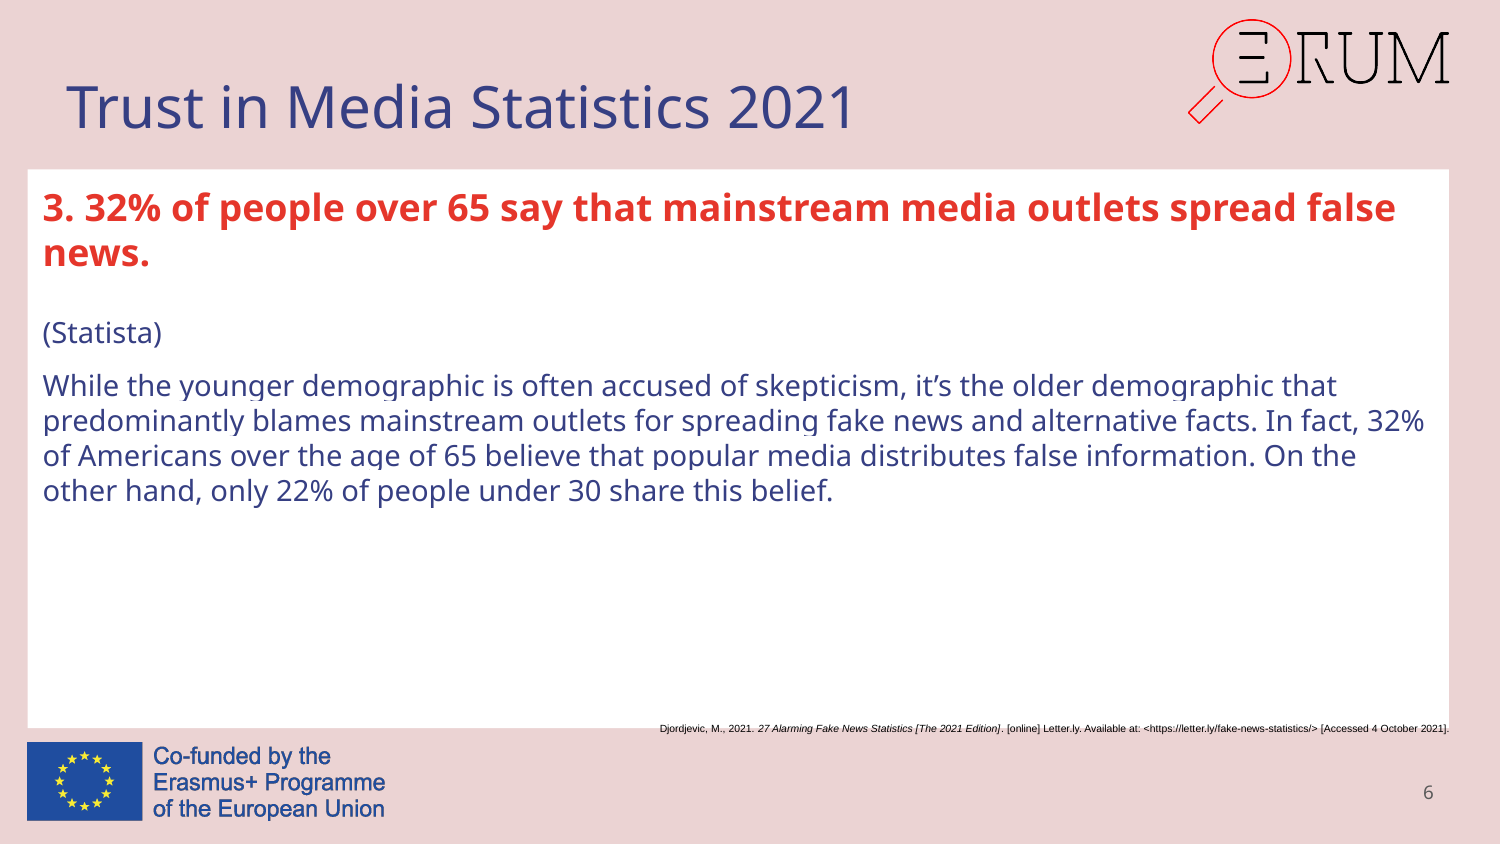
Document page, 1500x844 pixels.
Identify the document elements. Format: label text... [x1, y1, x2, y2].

title Trust in Media Statistics 2021 [51, 55, 1168, 150]
picture [1136, 0, 1500, 137]
list 3. 32% of people over 65 say that mainstream media outlets spread false news. (Statista) While the younger demographic is often accused of skepticism, it’s the older demographic that predominantly blames mainstream outlets for spreading fake news and alternative facts. In fact, 32% of Americans over the age of 65 believe that popular media distributes false information. On the other hand, only 22% of people under 30 share this belief. [27, 169, 1449, 729]
picture [27, 742, 385, 821]
text_box Djordjevic, M., 2021. 27 Alarming Fake News Statistics [The 2021 Edition]. [online] Letter.ly. Available at: <https://letter.ly/fake-news-statistics/> [Accessed 4 October 2021]. [625, 715, 1467, 741]
slide_number 6 [1358, 761, 1449, 826]
